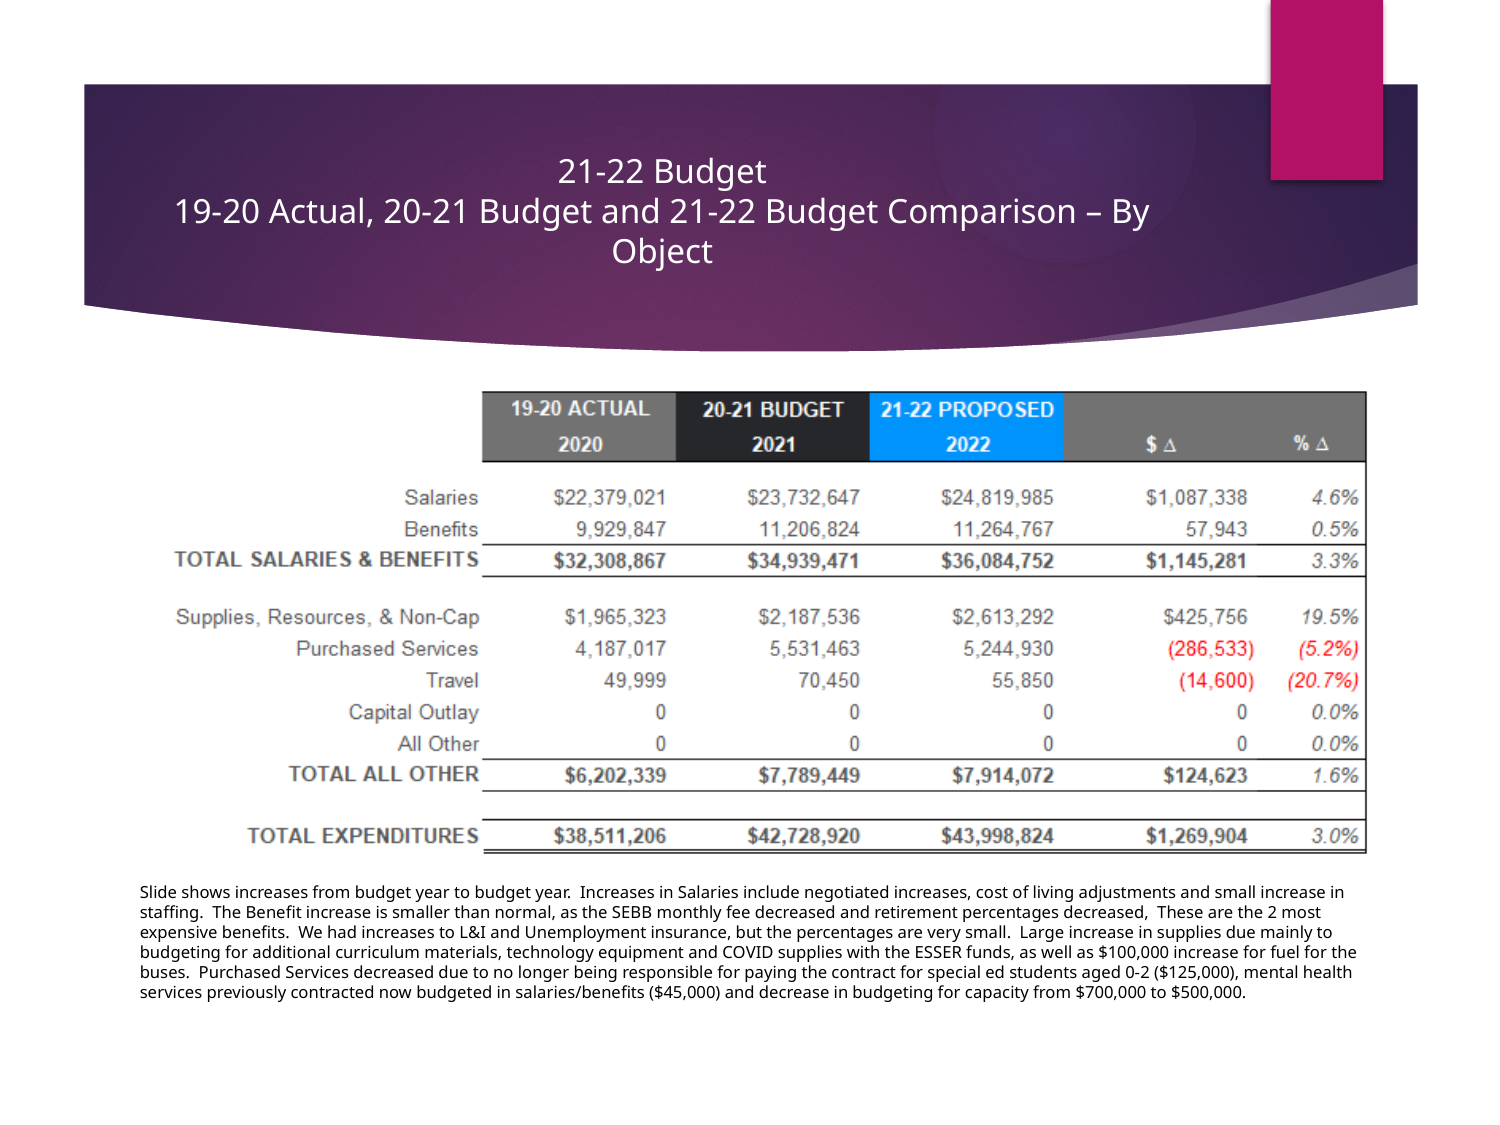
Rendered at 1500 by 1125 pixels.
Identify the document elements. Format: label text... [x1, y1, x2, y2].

text_box Slide shows increases from budget year to budget year. Increases in Salaries include negotiated increases, cost of living adjustments and small increase in staffing. The Benefit increase is smaller than normal, as the SEBB monthly fee decreased and retirement percentages decreased, These are the 2 most expensive benefits. We had increases to L&I and Unemployment insurance, but the percentages are very small. Large increase in supplies due mainly to budgeting for additional curriculum materials, technology equipment and COVID supplies with the ESSER funds, as well as $100,000 increase for fuel for the buses. Purchased Services decreased due to no longer being responsible for paying the contract for special ed students aged 0-2 ($125,000), mental health services previously contracted now budgeted in salaries/benefits ($45,000) and decrease in budgeting for capacity from $700,000 to $500,000. [124, 874, 1400, 1010]
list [141, 387, 1376, 863]
title 21-22 Budget 19-20 Actual, 20-21 Budget and 21-22 Budget Comparison – By Object [142, 152, 1183, 269]
